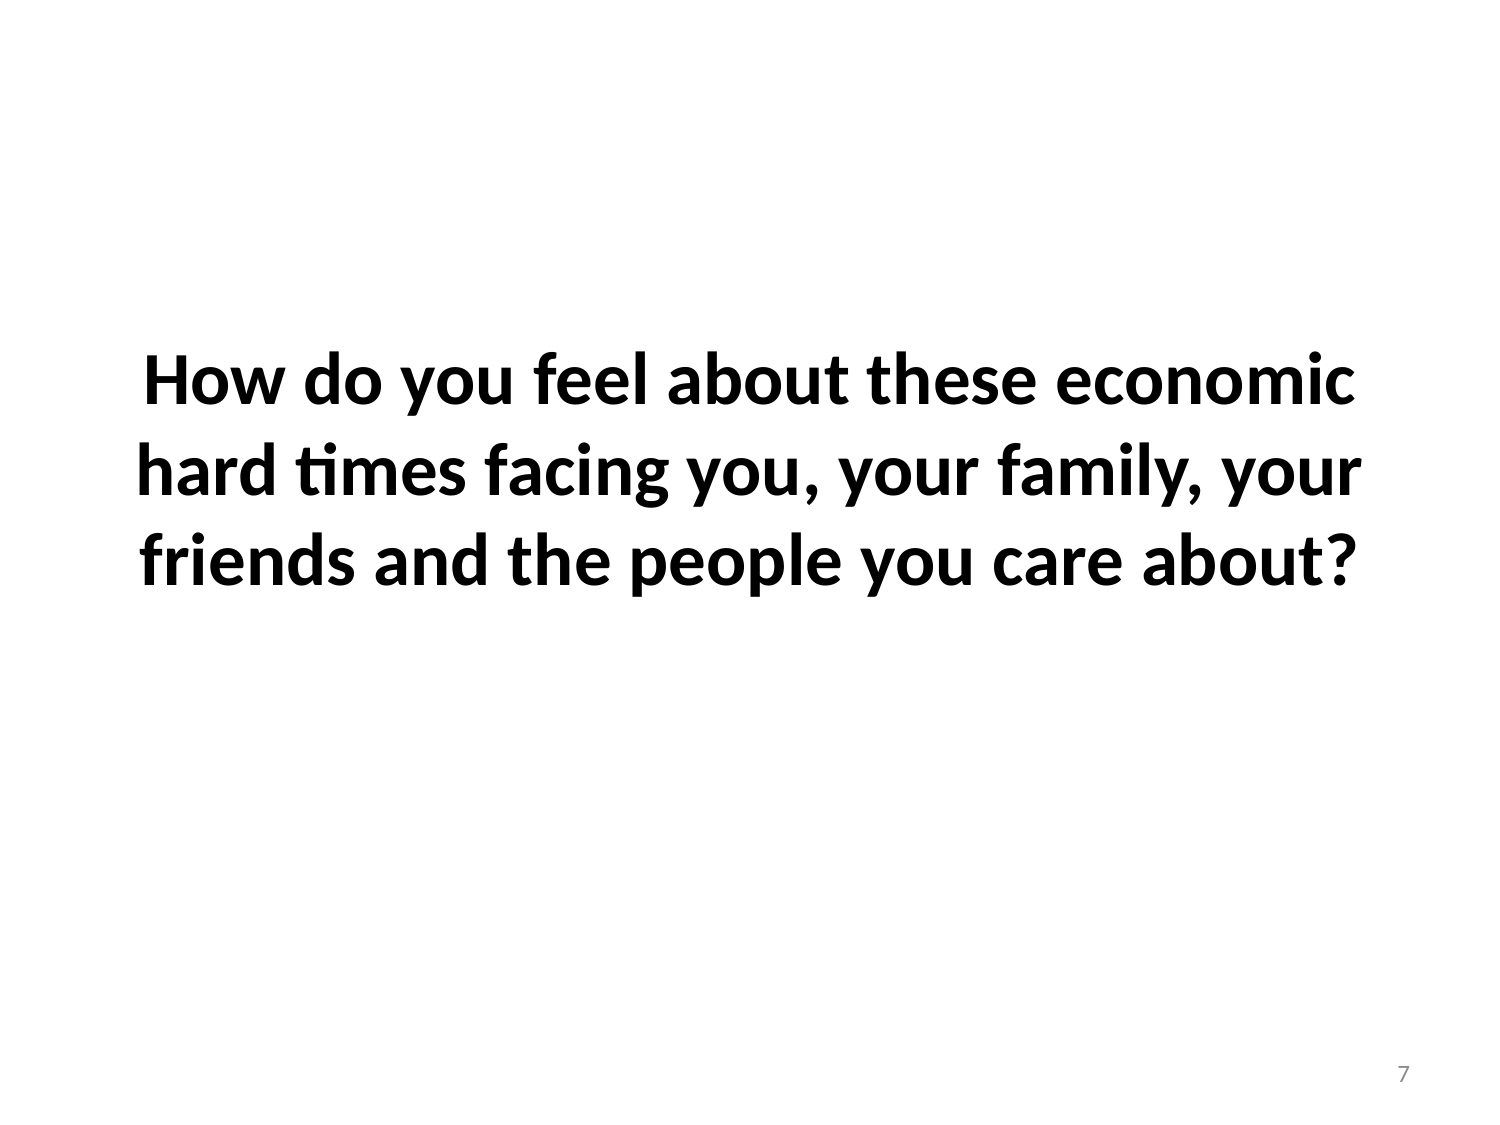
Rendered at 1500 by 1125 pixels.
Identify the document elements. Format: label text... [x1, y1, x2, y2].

slide_number 7 [1074, 1042, 1425, 1103]
list How do you feel about these economic hard times facing you, your family, your friends and the people you care about? [75, 112, 1425, 1005]
